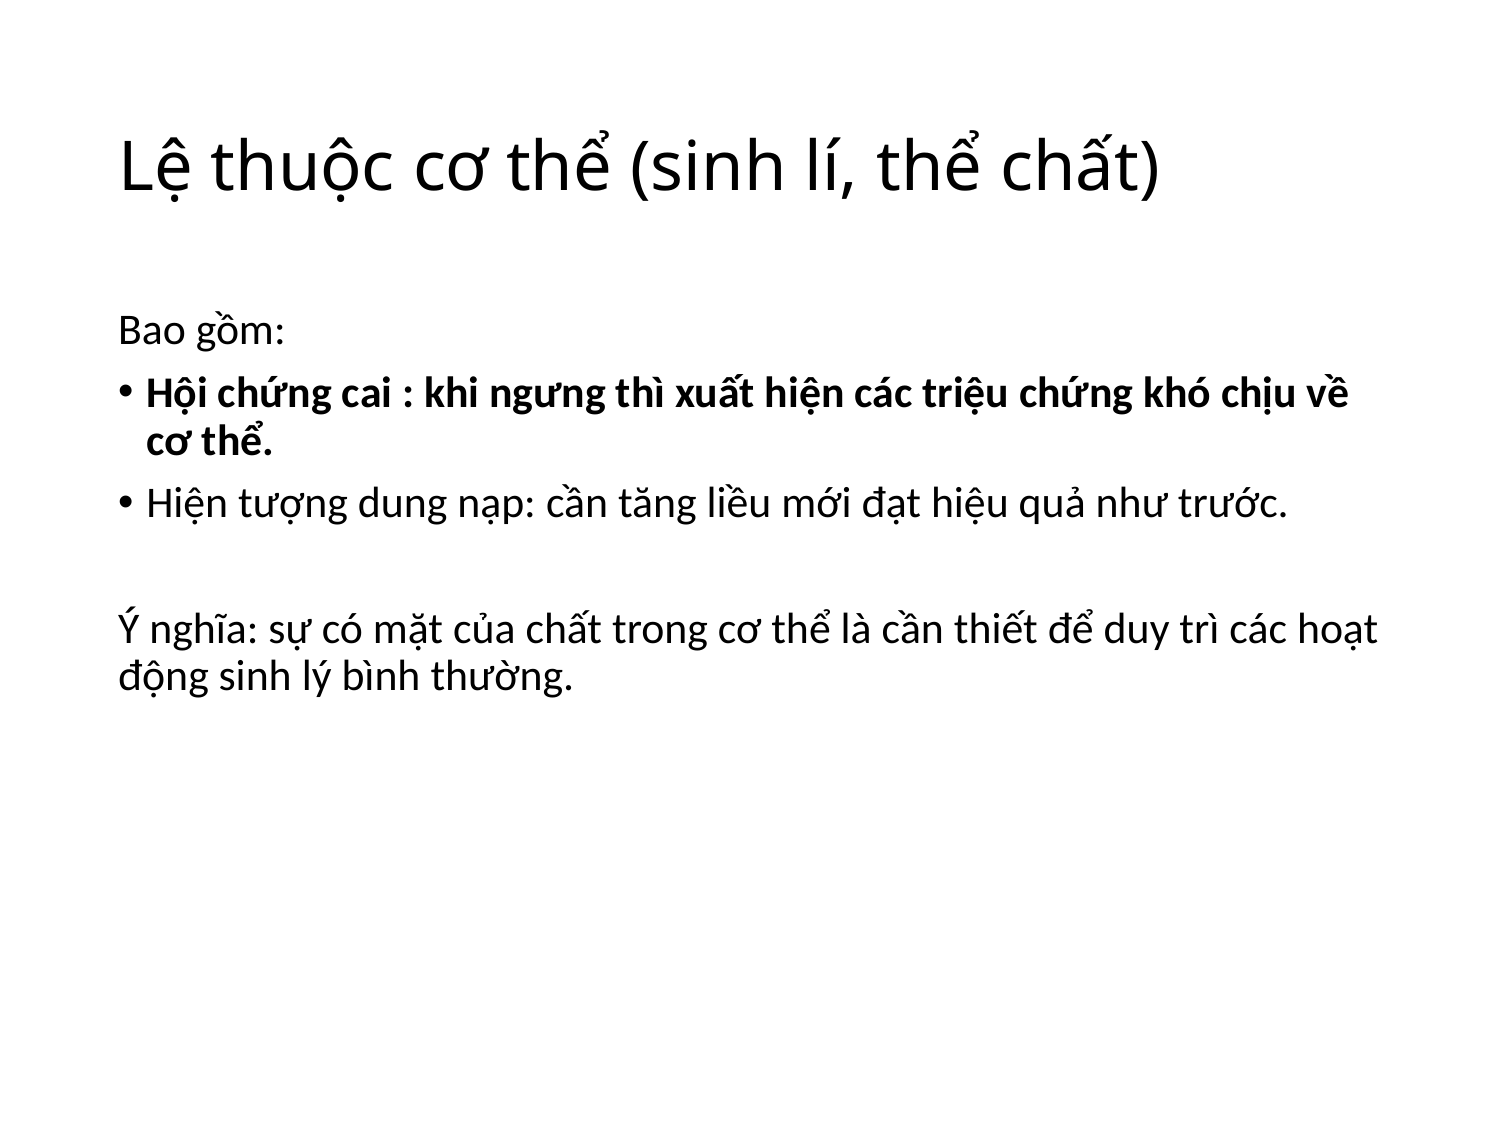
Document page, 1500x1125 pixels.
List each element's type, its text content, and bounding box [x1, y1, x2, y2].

list Bao gồm: Hội chứng cai : khi ngưng thì xuất hiện các triệu chứng khó chịu về cơ thể. Hiện tượng dung nạp: cần tăng liều mới đạt hiệu quả như trước. Ý nghĩa: sự có mặt của chất trong cơ thể là cần thiết để duy trì các hoạt động sinh lý bình thường. [103, 299, 1397, 1014]
title Lệ thuộc cơ thể (sinh lí, thể chất) [103, 59, 1397, 278]
